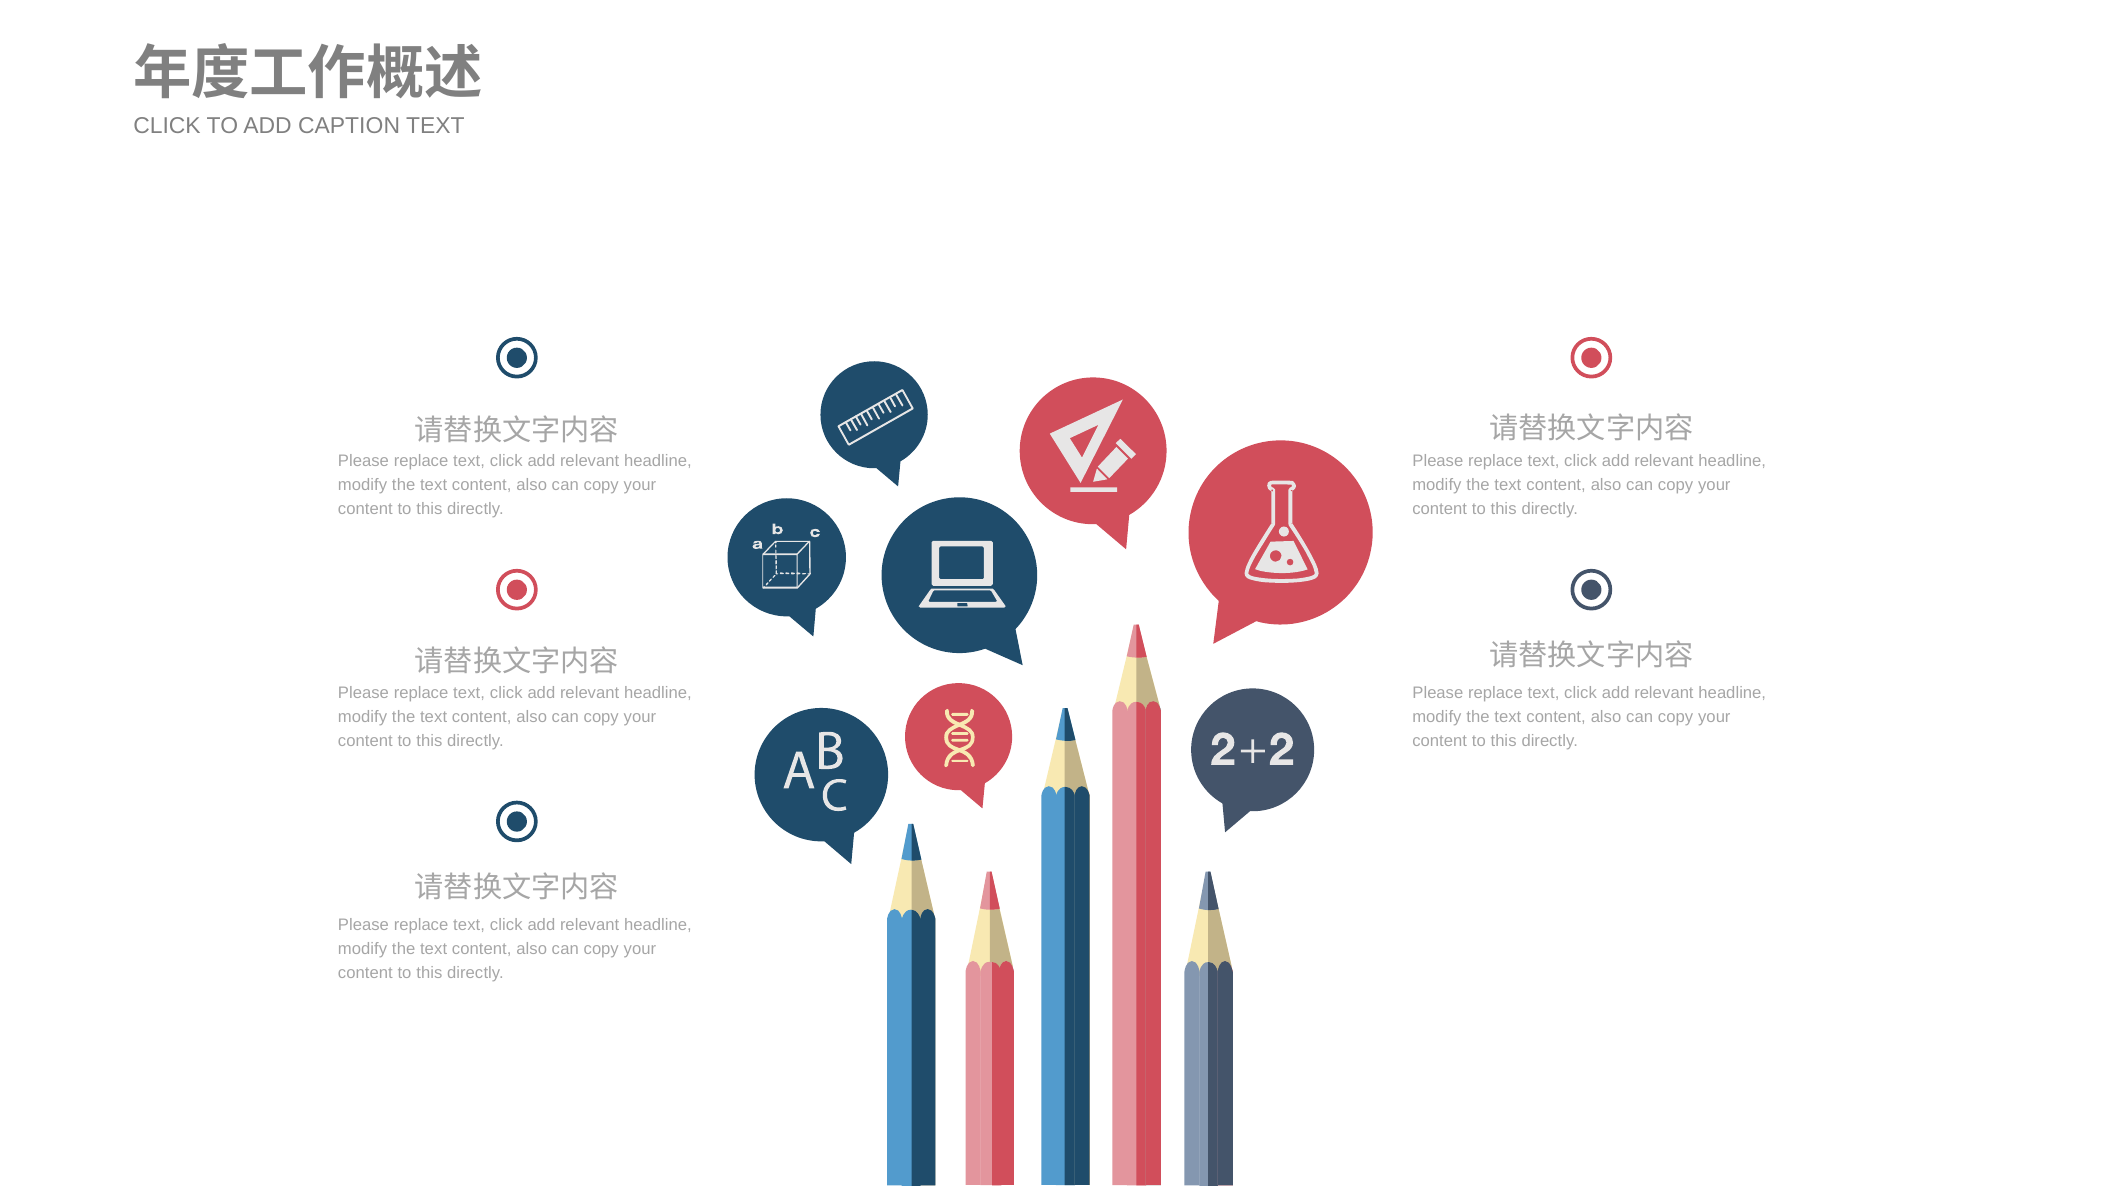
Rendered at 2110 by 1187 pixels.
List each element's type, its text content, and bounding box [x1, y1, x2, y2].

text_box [495, 336, 538, 379]
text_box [337, 861, 696, 981]
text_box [337, 634, 696, 749]
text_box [904, 683, 1013, 809]
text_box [1183, 431, 1382, 644]
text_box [495, 568, 538, 611]
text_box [1019, 377, 1167, 550]
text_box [1412, 629, 1771, 749]
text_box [1112, 624, 1161, 1186]
text_box 年度工作概述 [133, 35, 513, 106]
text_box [887, 823, 936, 1186]
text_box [872, 488, 1043, 666]
text_box CLICK TO ADD CAPTION TEXT [133, 110, 513, 138]
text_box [820, 361, 928, 487]
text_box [495, 800, 538, 843]
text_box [1041, 707, 1090, 1186]
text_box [1570, 336, 1613, 379]
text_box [754, 707, 889, 865]
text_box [727, 498, 846, 637]
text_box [1570, 568, 1613, 611]
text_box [965, 871, 1014, 1186]
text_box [1191, 688, 1315, 833]
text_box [1184, 871, 1233, 1186]
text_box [1412, 402, 1771, 517]
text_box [337, 404, 696, 517]
